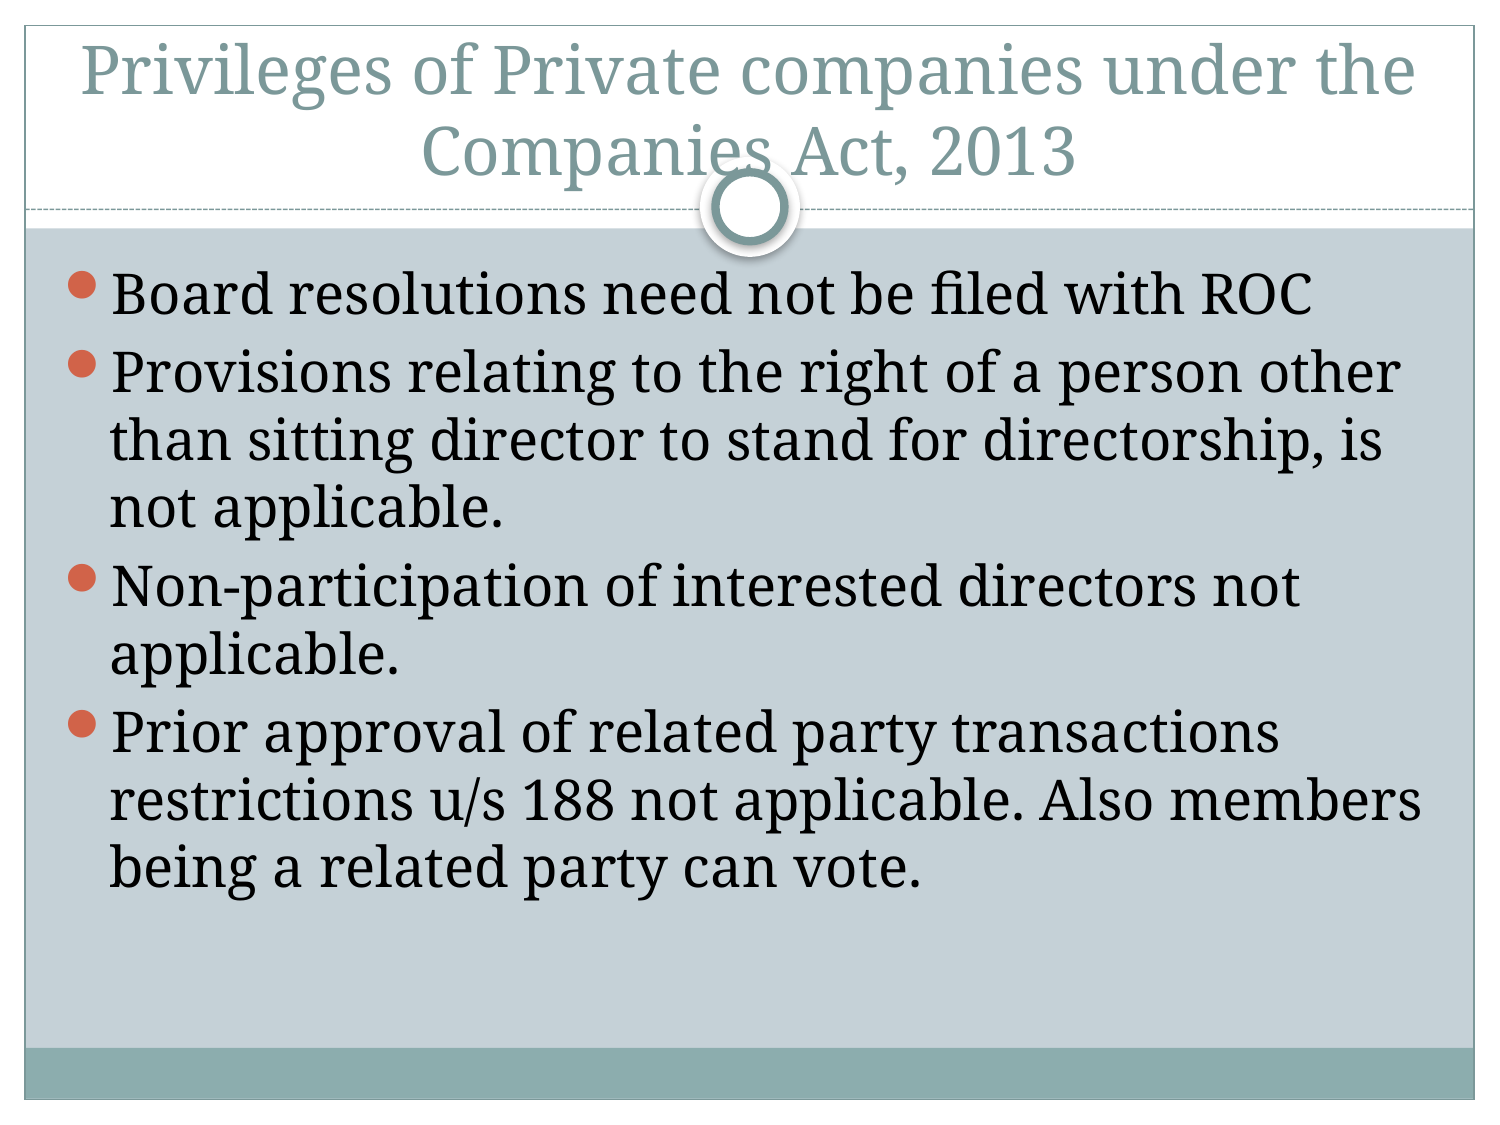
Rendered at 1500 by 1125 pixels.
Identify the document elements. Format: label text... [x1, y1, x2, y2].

title Privileges of Private companies under the Companies Act, 2013 [49, 19, 1450, 197]
list Board resolutions need not be filed with ROC Provisions relating to the right of a person other than sitting director to stand for directorship, is not applicable. Non-participation of interested directors not applicable. Prior approval of related party transactions restrictions u/s 188 not applicable. Also members being a related party can vote. [49, 250, 1445, 1001]
